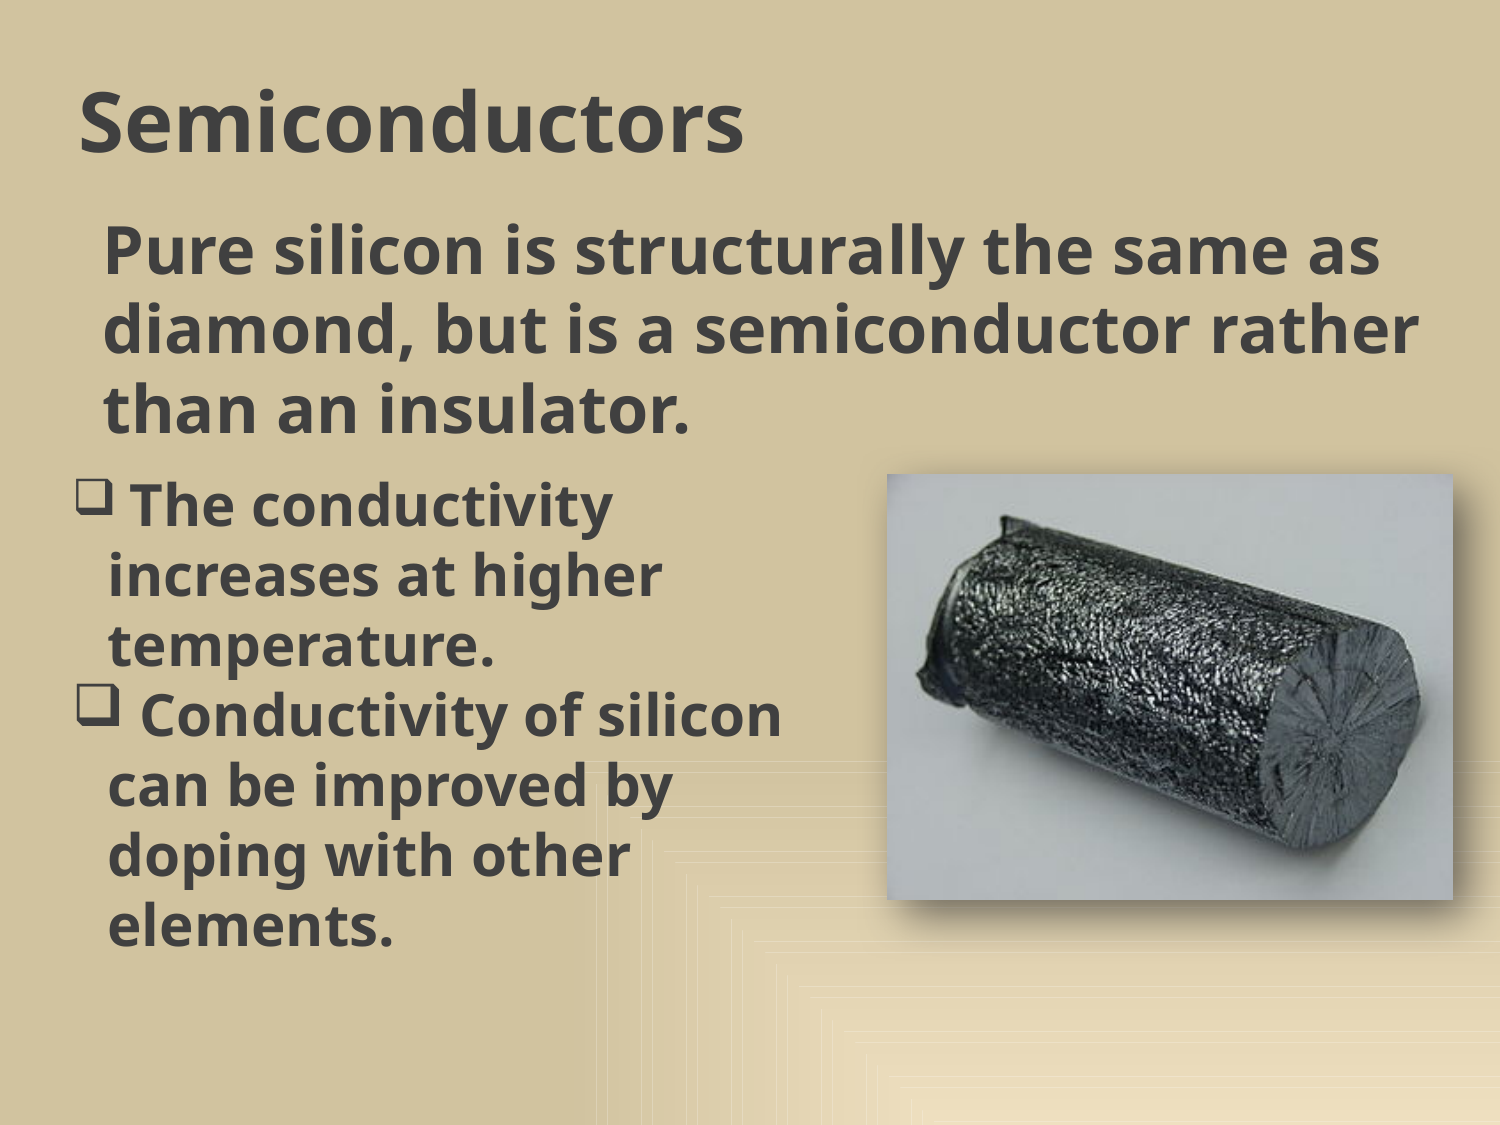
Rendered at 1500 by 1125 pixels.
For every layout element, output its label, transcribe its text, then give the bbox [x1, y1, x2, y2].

list Pure silicon is structurally the same as diamond, but is a semiconductor rather than an insulator. [87, 200, 1475, 463]
picture [887, 474, 1453, 901]
text_box The conductivity increases at higher temperature. Conductivity of silicon can be improved by doping with other elements. [17, 460, 893, 966]
title Semiconductors [12, 24, 813, 213]
